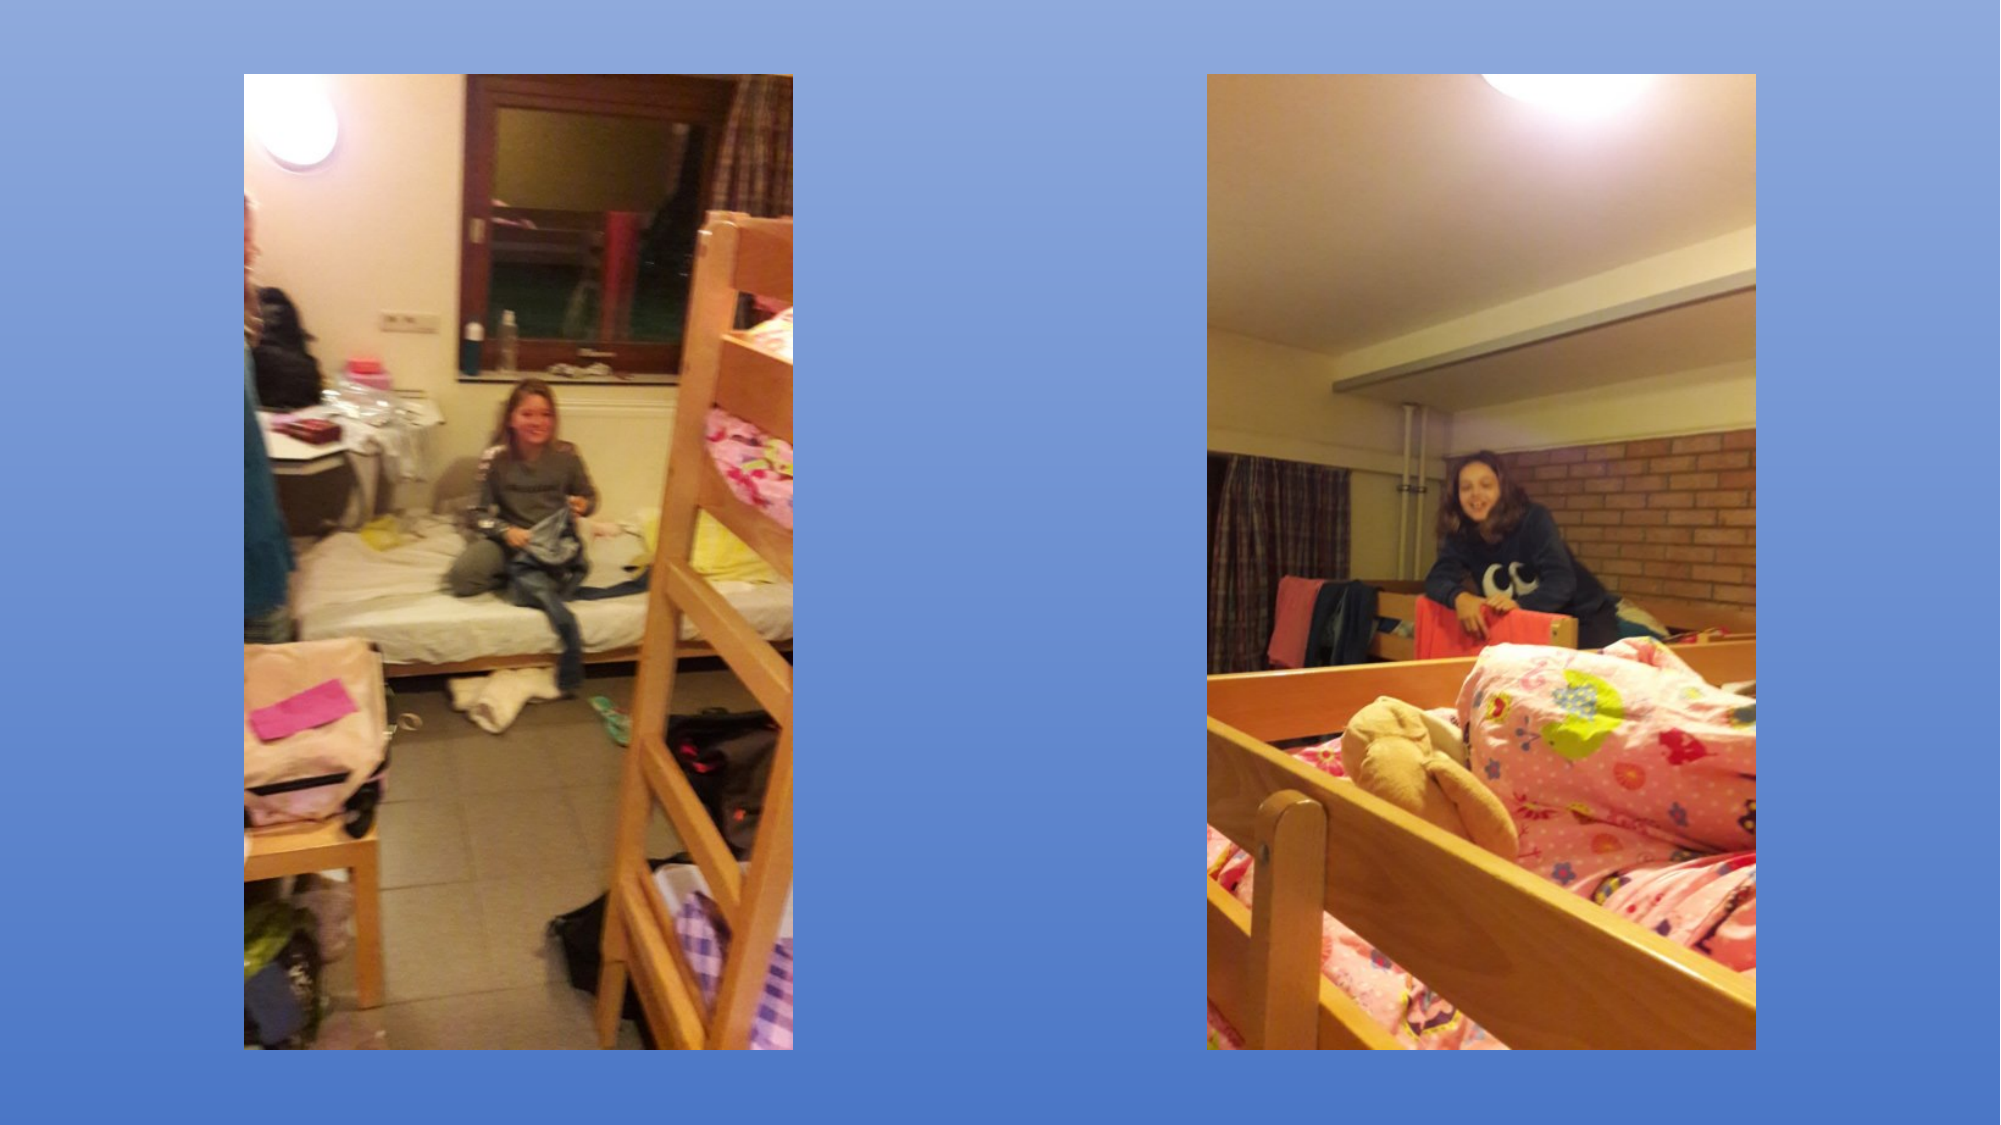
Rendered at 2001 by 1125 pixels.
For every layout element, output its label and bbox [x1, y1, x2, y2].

picture [244, 74, 793, 1050]
picture [1206, 74, 1756, 1050]
